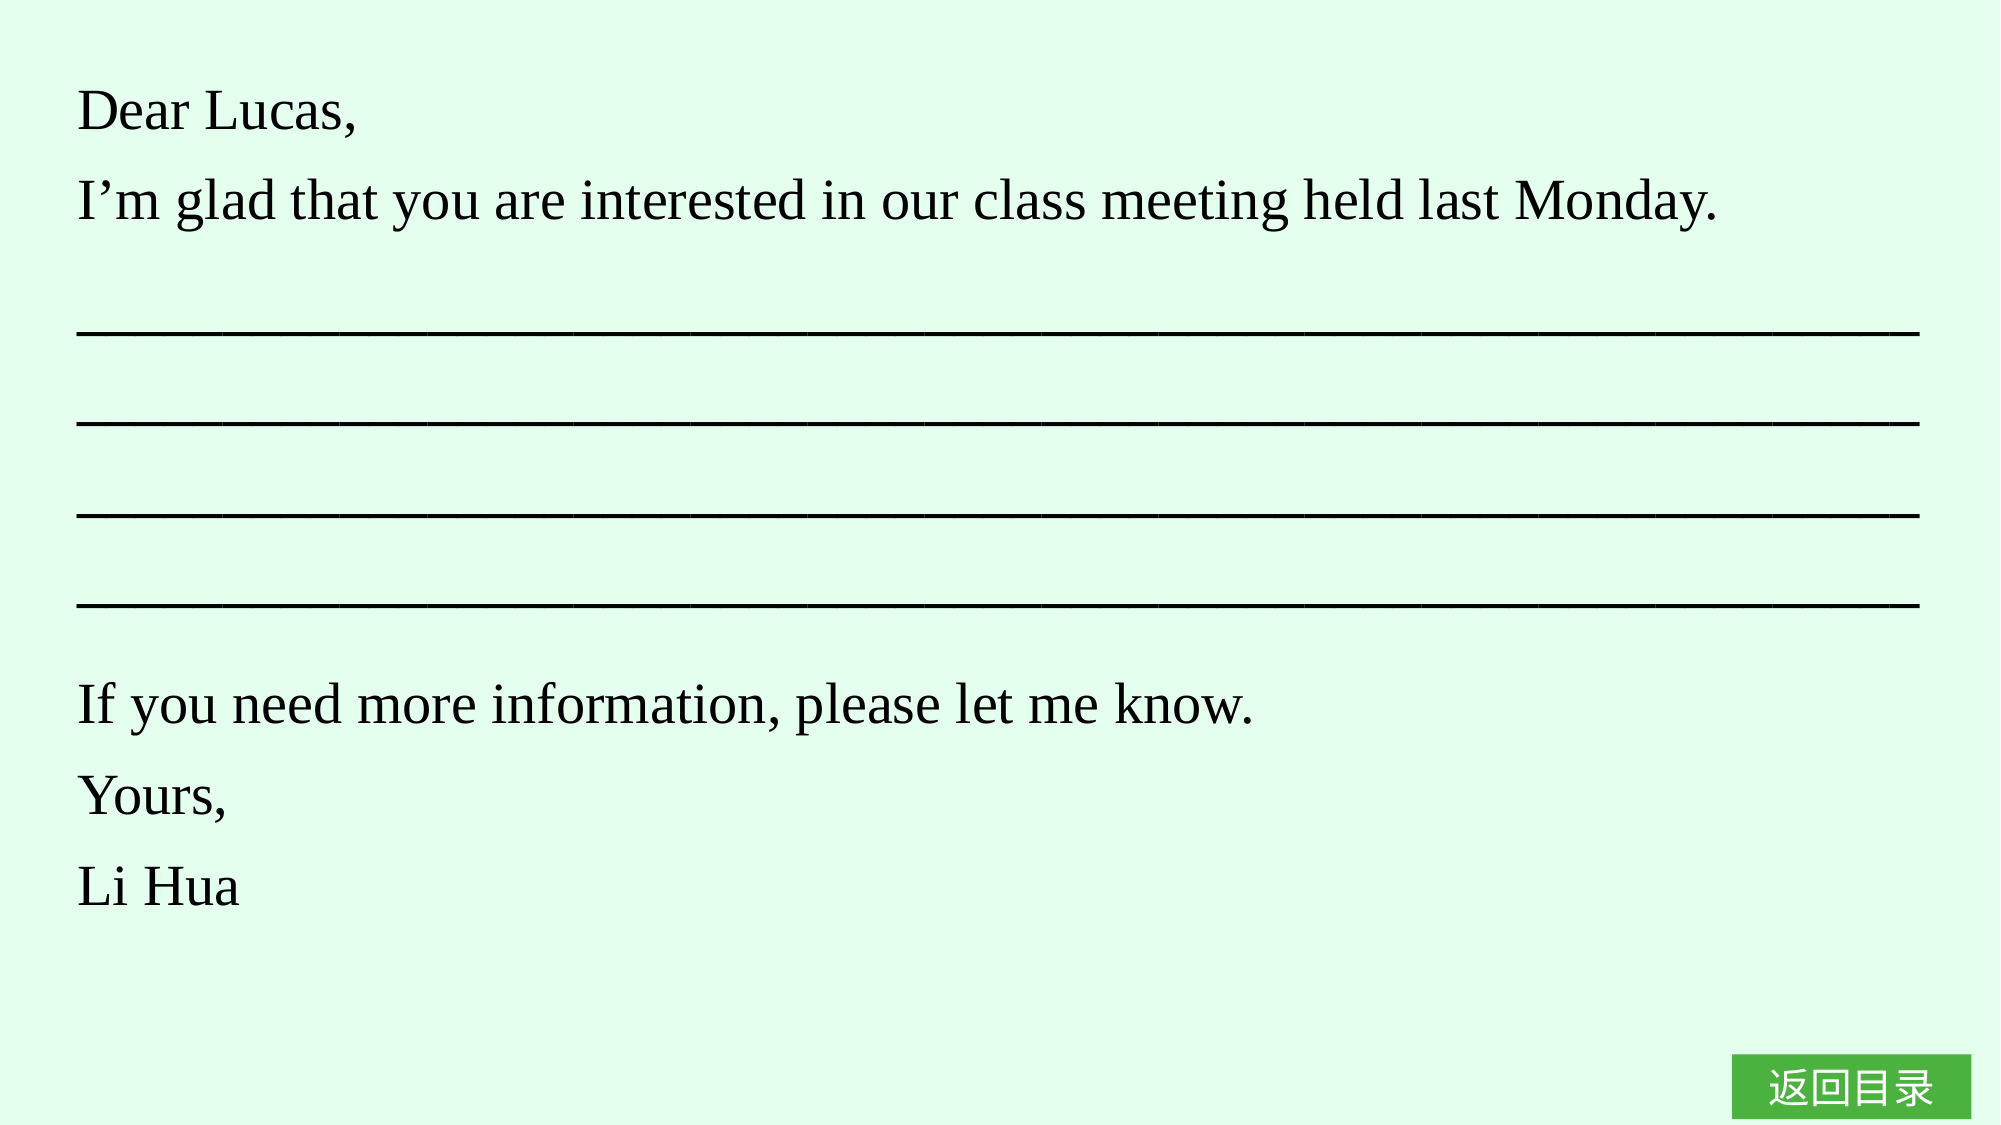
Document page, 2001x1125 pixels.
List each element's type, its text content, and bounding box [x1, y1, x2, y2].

text_box If you need more information, please let me know. Yours, Li Hua [62, 636, 1938, 925]
text_box _______________________________________________________________ _______________________________________________________________ ______________________________________________________________________________________________________________________________ [62, 241, 1938, 620]
text_box Dear Lucas, I’m glad that you are interested in our class meeting held last Monday. [62, 42, 1938, 240]
